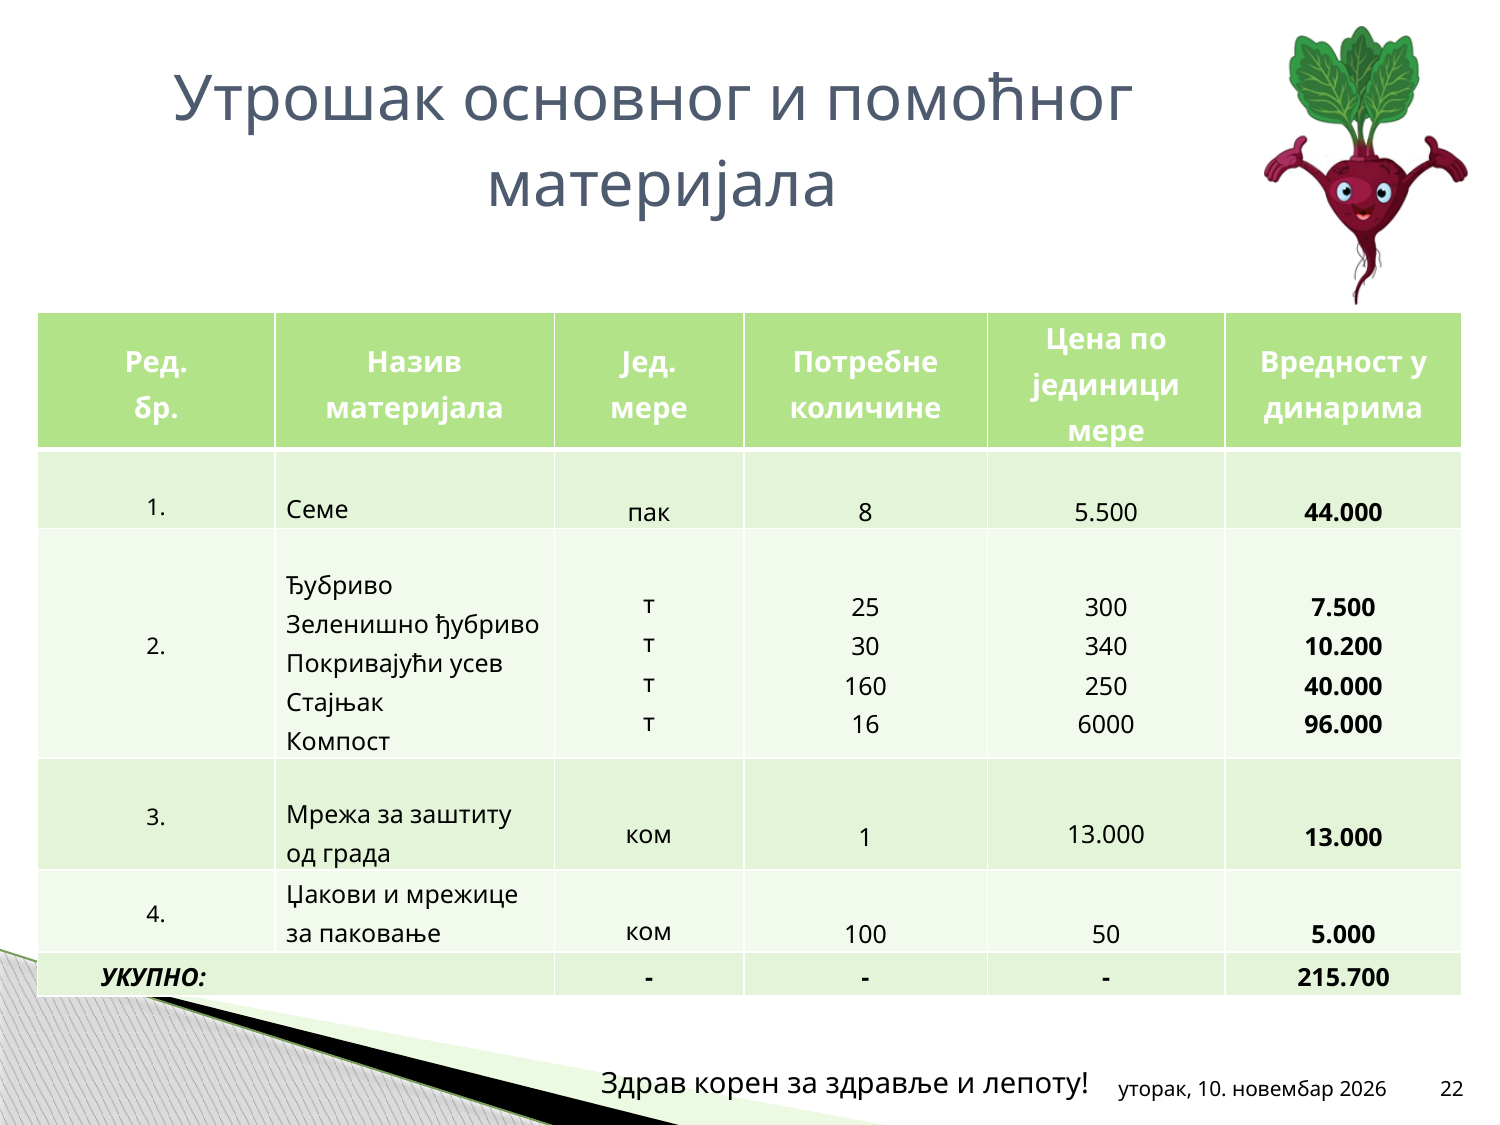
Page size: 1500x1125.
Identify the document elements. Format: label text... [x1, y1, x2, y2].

slide_number 22 [1418, 1051, 1479, 1112]
table_cell 25 30 160 16 [745, 529, 987, 757]
table_cell 13.000 [1226, 759, 1461, 869]
table_header Потребне количине [745, 313, 987, 447]
table_cell 215.700 [1226, 953, 1461, 995]
table_cell 5.000 [1226, 871, 1461, 951]
table_cell пак [555, 452, 743, 528]
table_cell - [988, 953, 1224, 995]
table_cell 5.500 [988, 452, 1224, 528]
table_cell т т т т [555, 529, 743, 757]
table_cell 100 [745, 871, 987, 951]
table_cell ком [555, 871, 743, 951]
table_cell ком [555, 759, 743, 869]
table_cell 1 [745, 759, 987, 869]
table_header Јед. мере [555, 313, 743, 447]
title Утрошак основног и помоћног материјала [75, 45, 1250, 233]
table_header Ред. бр. [38, 313, 274, 447]
table_cell 44.000 [1226, 452, 1461, 528]
table_header Цена по јединици мере [988, 313, 1224, 447]
table_cell 4. [38, 871, 274, 951]
table_cell Ђубриво Зеленишно ђубриво Покривајући усев Стајњак Компост [276, 529, 554, 757]
slide_number среда, 31. октобар 2012 [1105, 1051, 1418, 1112]
table_cell 1. [38, 452, 274, 528]
table_cell Џакови и мрежице за паковање [276, 871, 554, 951]
table_cell 50 [988, 871, 1224, 951]
table_cell 2. [38, 529, 274, 757]
table_header Назив материјала [276, 313, 554, 447]
picture [1262, 24, 1471, 308]
table_cell - [555, 953, 743, 995]
table_cell 3. [38, 759, 274, 869]
table_cell - [745, 953, 987, 995]
table_cell Мрежа за заштиту од града [276, 759, 554, 869]
table_cell 300 340 250 6000 [988, 529, 1224, 757]
table_cell 7.500 10.200 40.000 96.000 [1226, 529, 1461, 757]
footer Здрав корен за здравље и лепоту! [575, 1051, 1105, 1112]
table_cell 8 [745, 452, 987, 528]
table_cell УКУПНО: [38, 953, 554, 995]
table_header Вредност у динарима [1226, 313, 1461, 447]
table_cell Семе [276, 452, 554, 528]
table_cell 13.000 [988, 759, 1224, 869]
